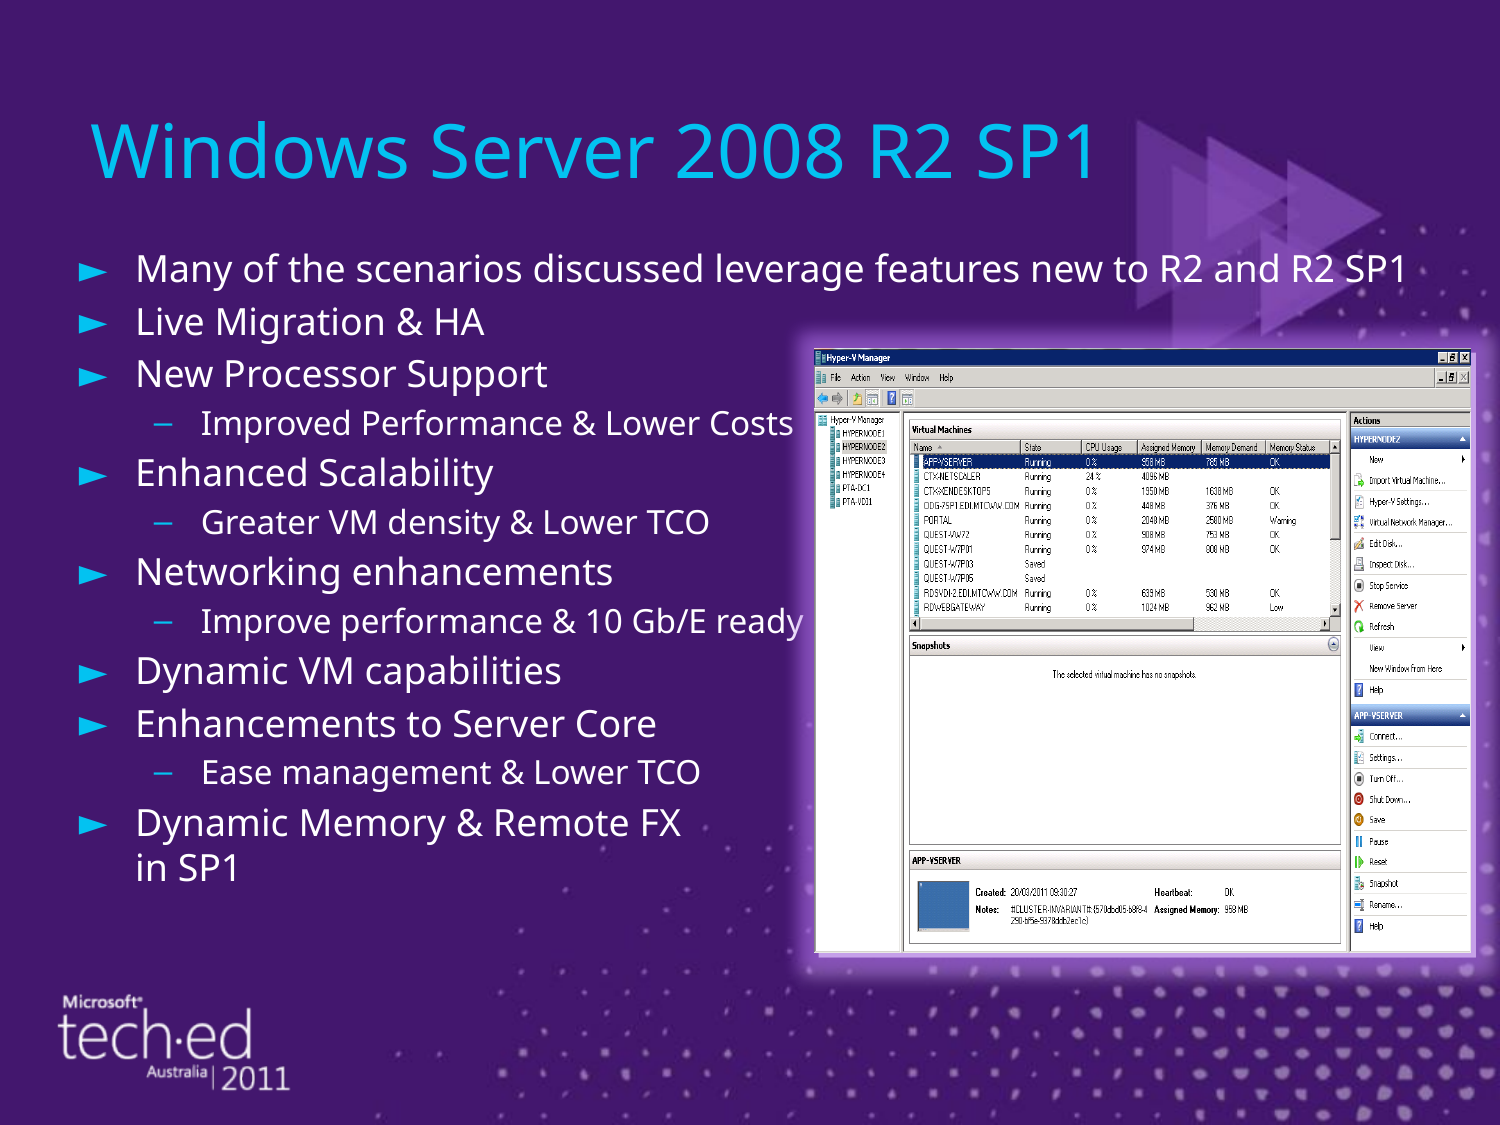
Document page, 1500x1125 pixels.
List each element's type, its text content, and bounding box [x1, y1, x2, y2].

picture [0, 0, 1500, 1125]
list Many of the scenarios discussed leverage features new to R2 and R2 SP1 Live Migration & HA New Processor Support Improved Performance & Lower Costs Enhanced Scalability Greater VM density & Lower TCO Networking enhancements Improve performance & 10 Gb/E ready Dynamic VM capabilities Enhancements to Server Core Ease management & Lower TCO Dynamic Memory & Remote FX in SP1 [63, 237, 1436, 1036]
text_box Control & Customize [799, 980, 1436, 986]
title Windows Server 2008 R2 SP1 [75, 54, 1425, 237]
text_box SQL data and logs: Fixed VHD [1436, 333, 1498, 980]
picture [814, 348, 1471, 953]
